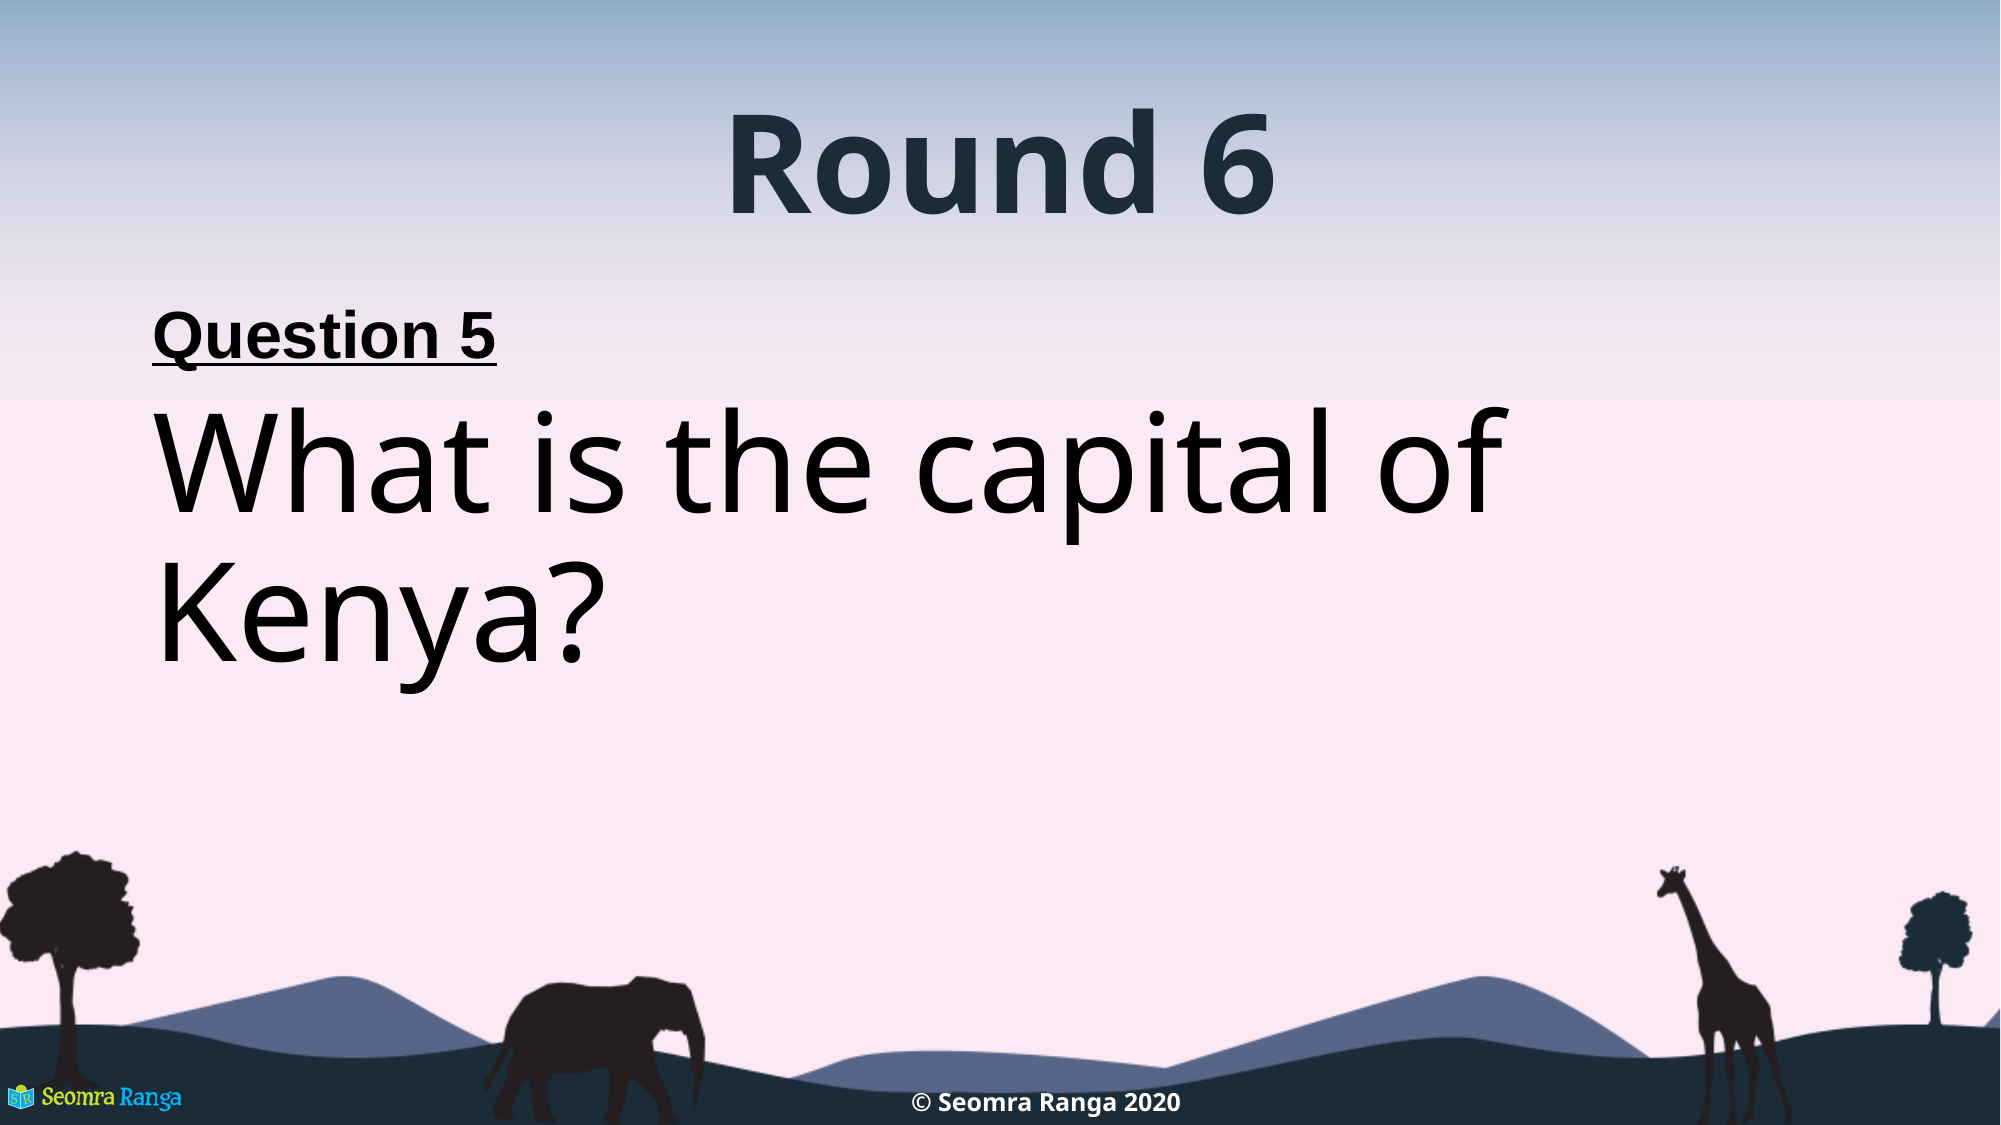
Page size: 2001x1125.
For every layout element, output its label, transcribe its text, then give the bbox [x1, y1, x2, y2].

text_box © Seomra Ranga 2020 www.seomraranga.com [762, 1079, 1330, 1125]
picture [0, 0, 2001, 1125]
list Question 5 What is the capital of Kenya? [137, 293, 1863, 1014]
title Round 6 [137, 59, 1863, 278]
